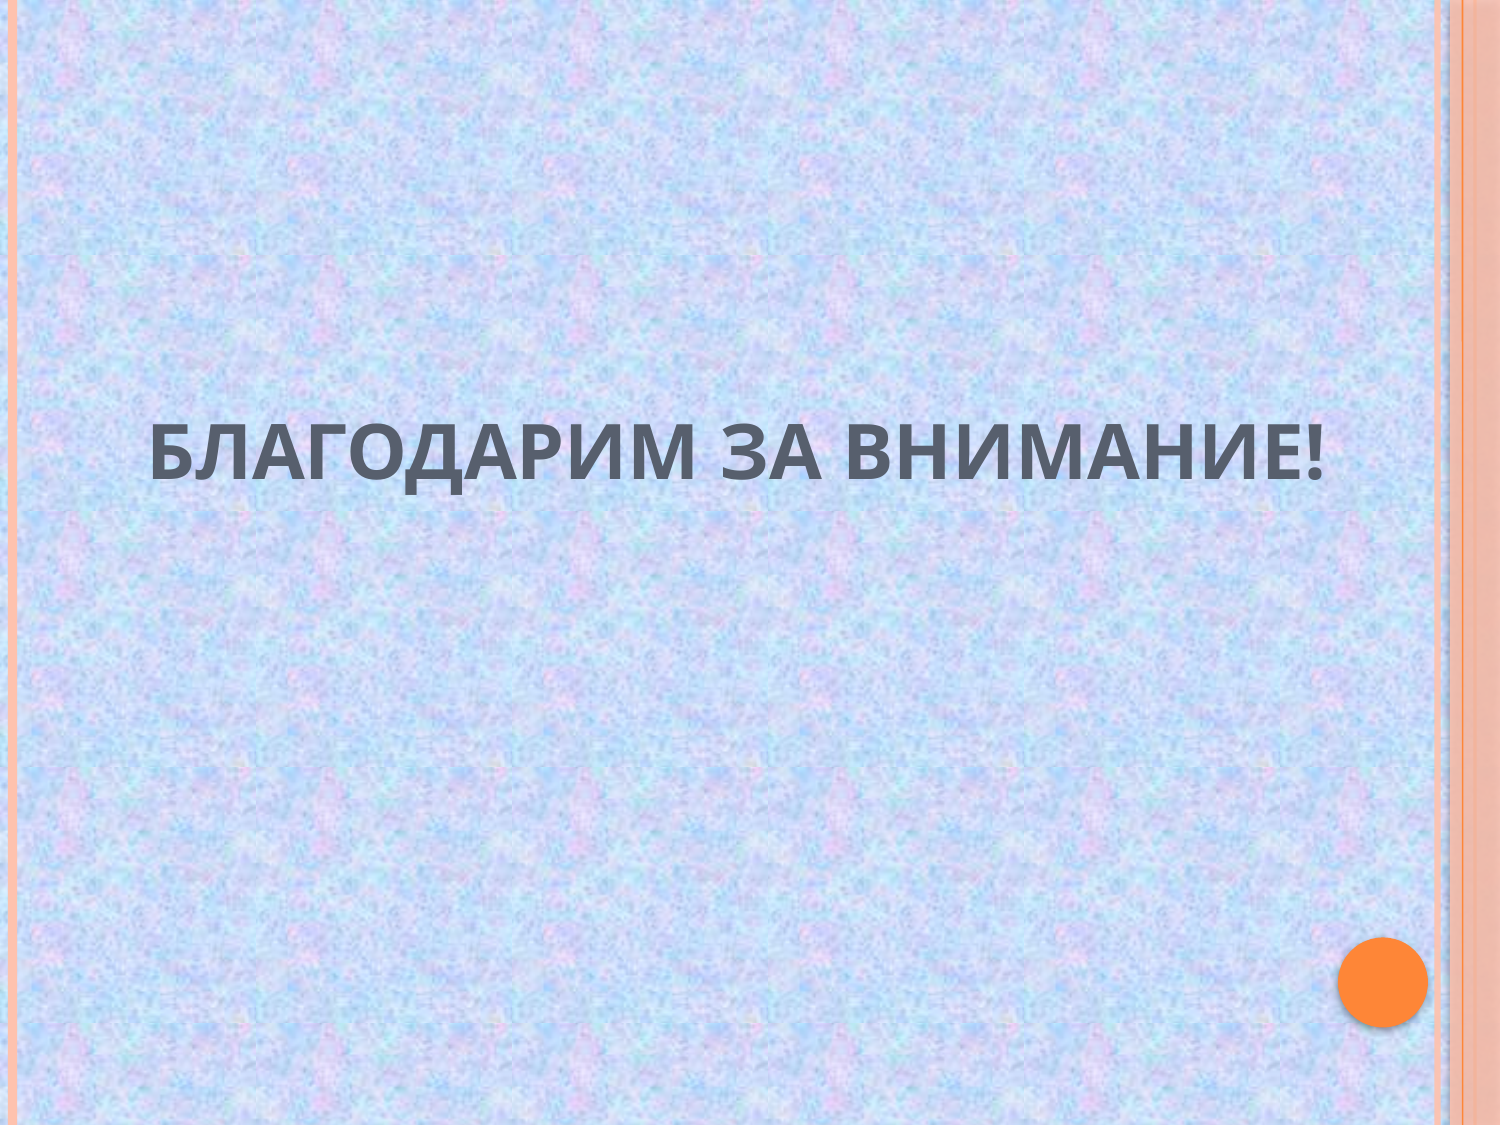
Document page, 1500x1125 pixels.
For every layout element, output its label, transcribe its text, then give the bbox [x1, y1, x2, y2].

picture [18, 0, 1434, 1125]
picture [0, 0, 7, 1125]
title Благодарим за внимание! [123, 314, 1349, 502]
picture [1441, 0, 1449, 1125]
